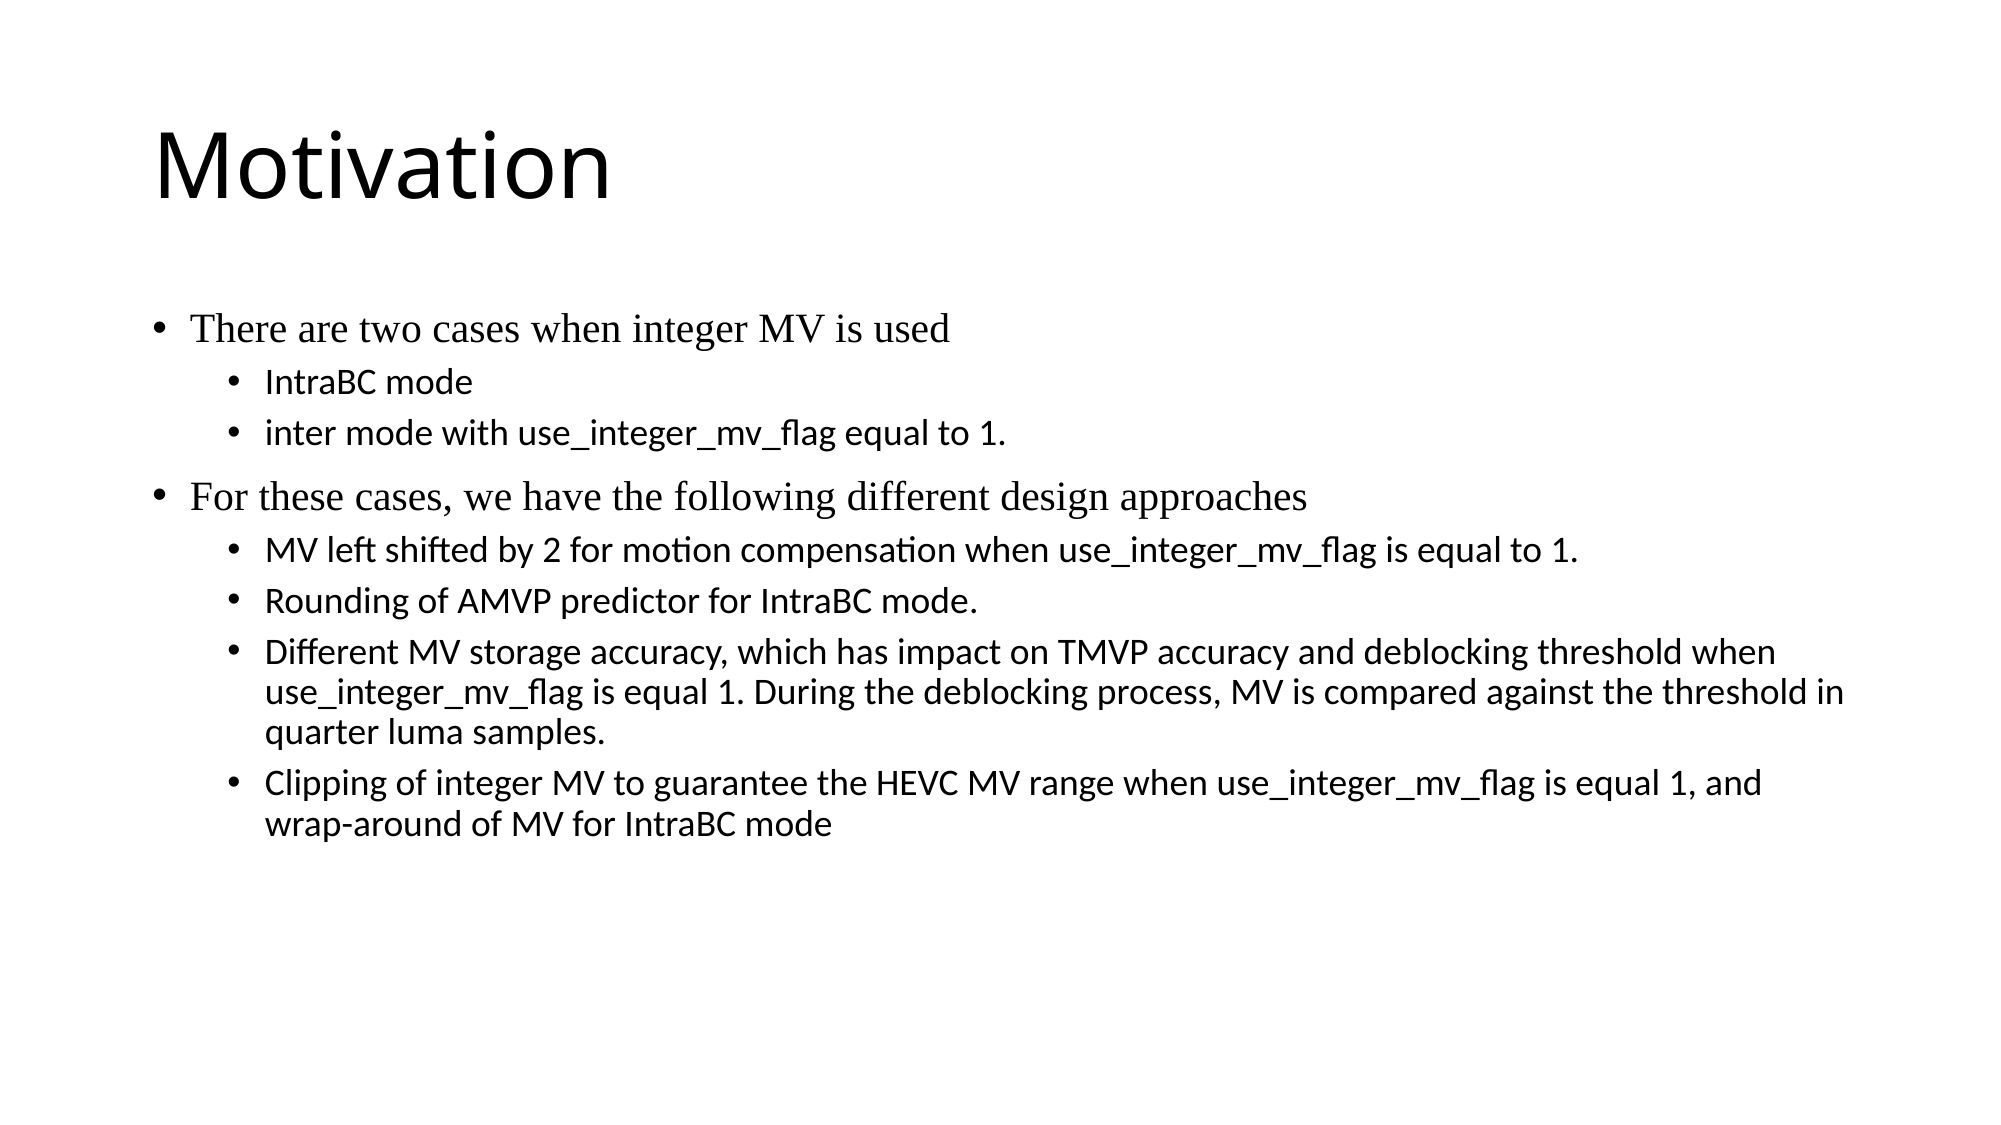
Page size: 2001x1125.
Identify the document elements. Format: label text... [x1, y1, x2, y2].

list There are two cases when integer MV is used IntraBC mode inter mode with use_integer_mv_flag equal to 1. For these cases, we have the following different design approaches MV left shifted by 2 for motion compensation when use_integer_mv_flag is equal to 1. Rounding of AMVP predictor for IntraBC mode. Different MV storage accuracy, which has impact on TMVP accuracy and deblocking threshold when use_integer_mv_flag is equal 1. During the deblocking process, MV is compared against the threshold in quarter luma samples. Clipping of integer MV to guarantee the HEVC MV range when use_integer_mv_flag is equal 1, and wrap-around of MV for IntraBC mode [137, 299, 1863, 1014]
title Motivation [137, 59, 1863, 278]
